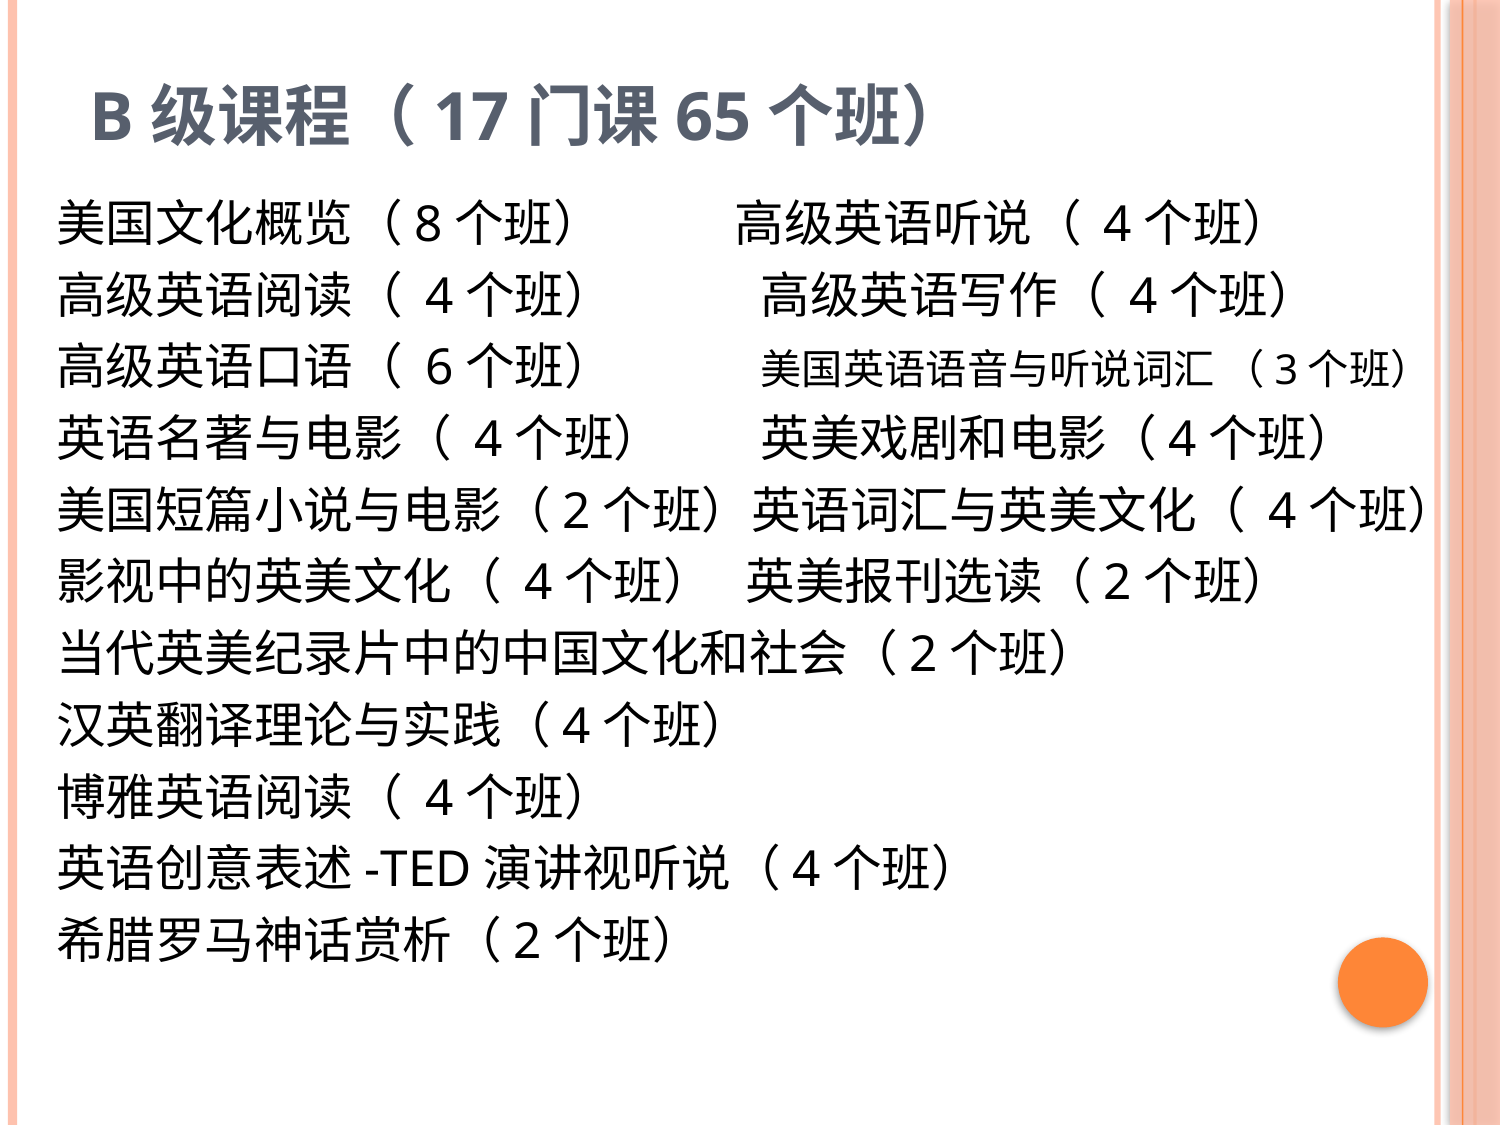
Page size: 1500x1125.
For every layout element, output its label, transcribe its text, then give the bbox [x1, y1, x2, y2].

list 美国文化概览（8个班） 高级英语听说（ 4个班） 高级英语阅读（ 4个班） 高级英语写作（ 4个班） 高级英语口语（ 6个班） 美国英语语音与听说词汇 （3个班） 英语名著与电影（ 4个班） 英美戏剧和电影（4个班） 美国短篇小说与电影（2个班）英语词汇与英美文化（ 4个班） 影视中的英美文化（ 4个班） 英美报刊选读（2个班） 当代英美纪录片中的中国文化和社会（2个班） 汉英翻译理论与实践（4个班） 博雅英语阅读（ 4个班） 英语创意表述-TED演讲视听说（4个班） 希腊罗马神话赏析（2个班） [41, 184, 1500, 985]
title B级课程（17门课65个班） [75, 45, 1300, 161]
